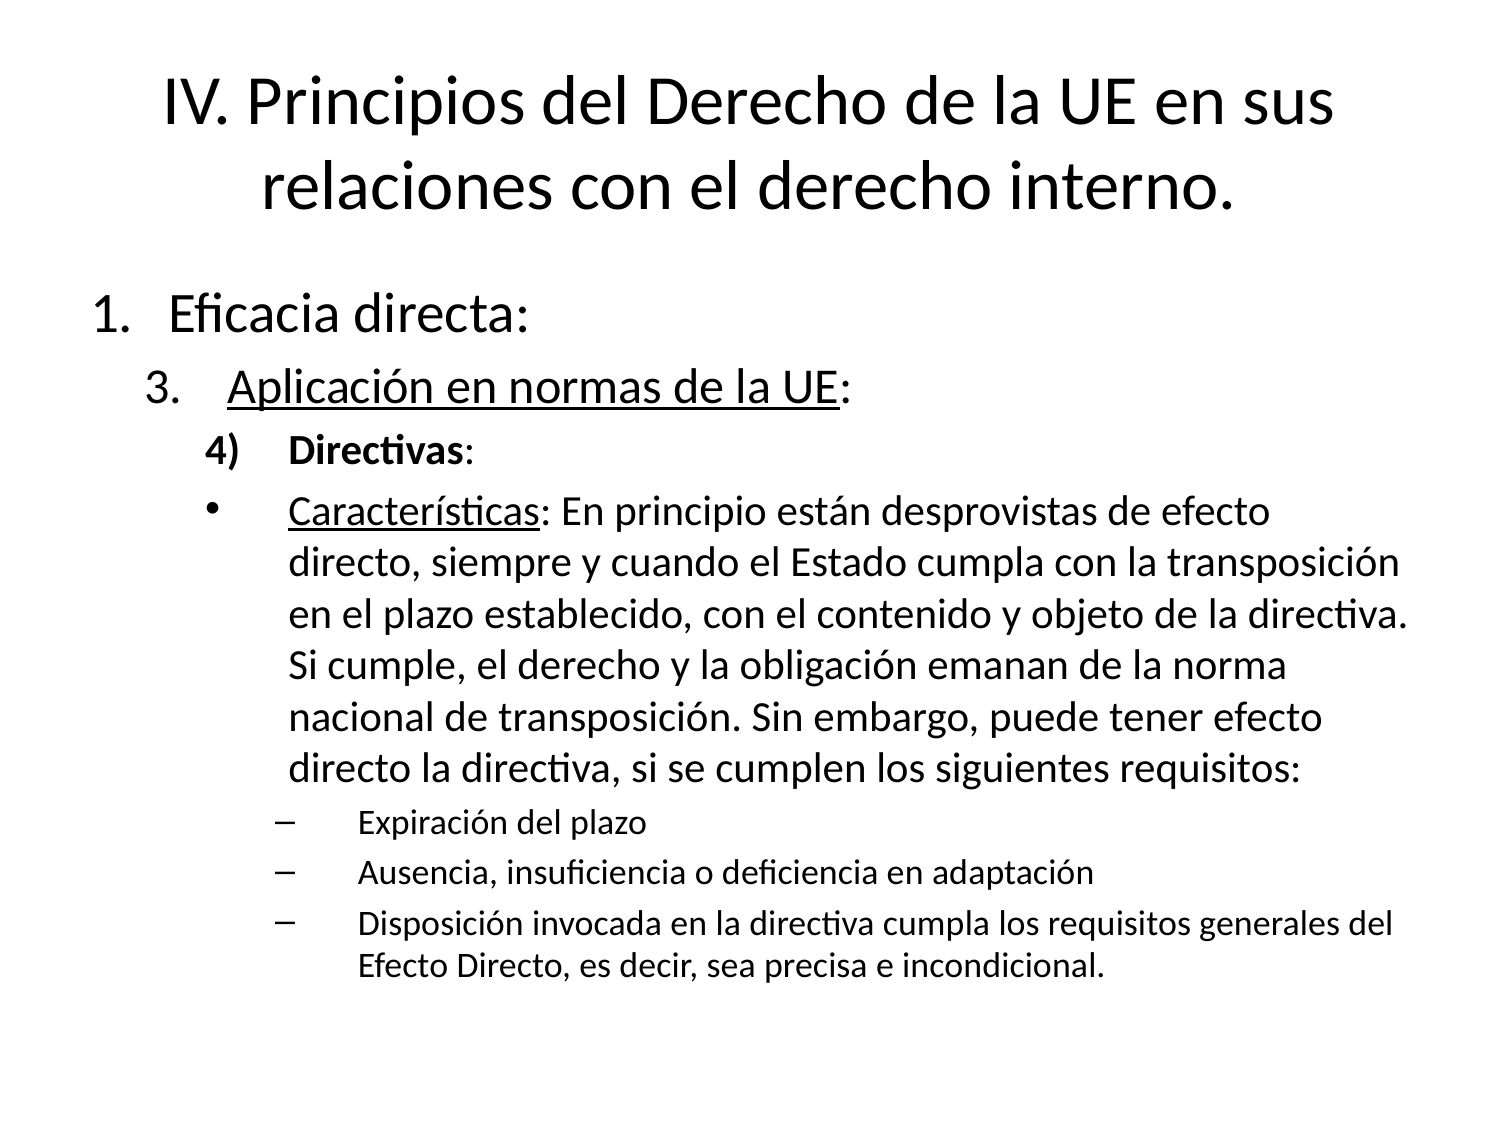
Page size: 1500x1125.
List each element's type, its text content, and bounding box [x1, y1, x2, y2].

list Eficacia directa: Aplicación en normas de la UE: Directivas: Características: En principio están desprovistas de efecto directo, siempre y cuando el Estado cumpla con la transposición en el plazo establecido, con el contenido y objeto de la directiva. Si cumple, el derecho y la obligación emanan de la norma nacional de transposición. Sin embargo, puede tener efecto directo la directiva, si se cumplen los siguientes requisitos: Expiración del plazo Ausencia, insuficiencia o deficiencia en adaptación Disposición invocada en la directiva cumpla los requisitos generales del Efecto Directo, es decir, sea precisa e incondicional. [75, 267, 1425, 1024]
title IV. Principios del Derecho de la UE en sus relaciones con el derecho interno. [75, 45, 1425, 233]
